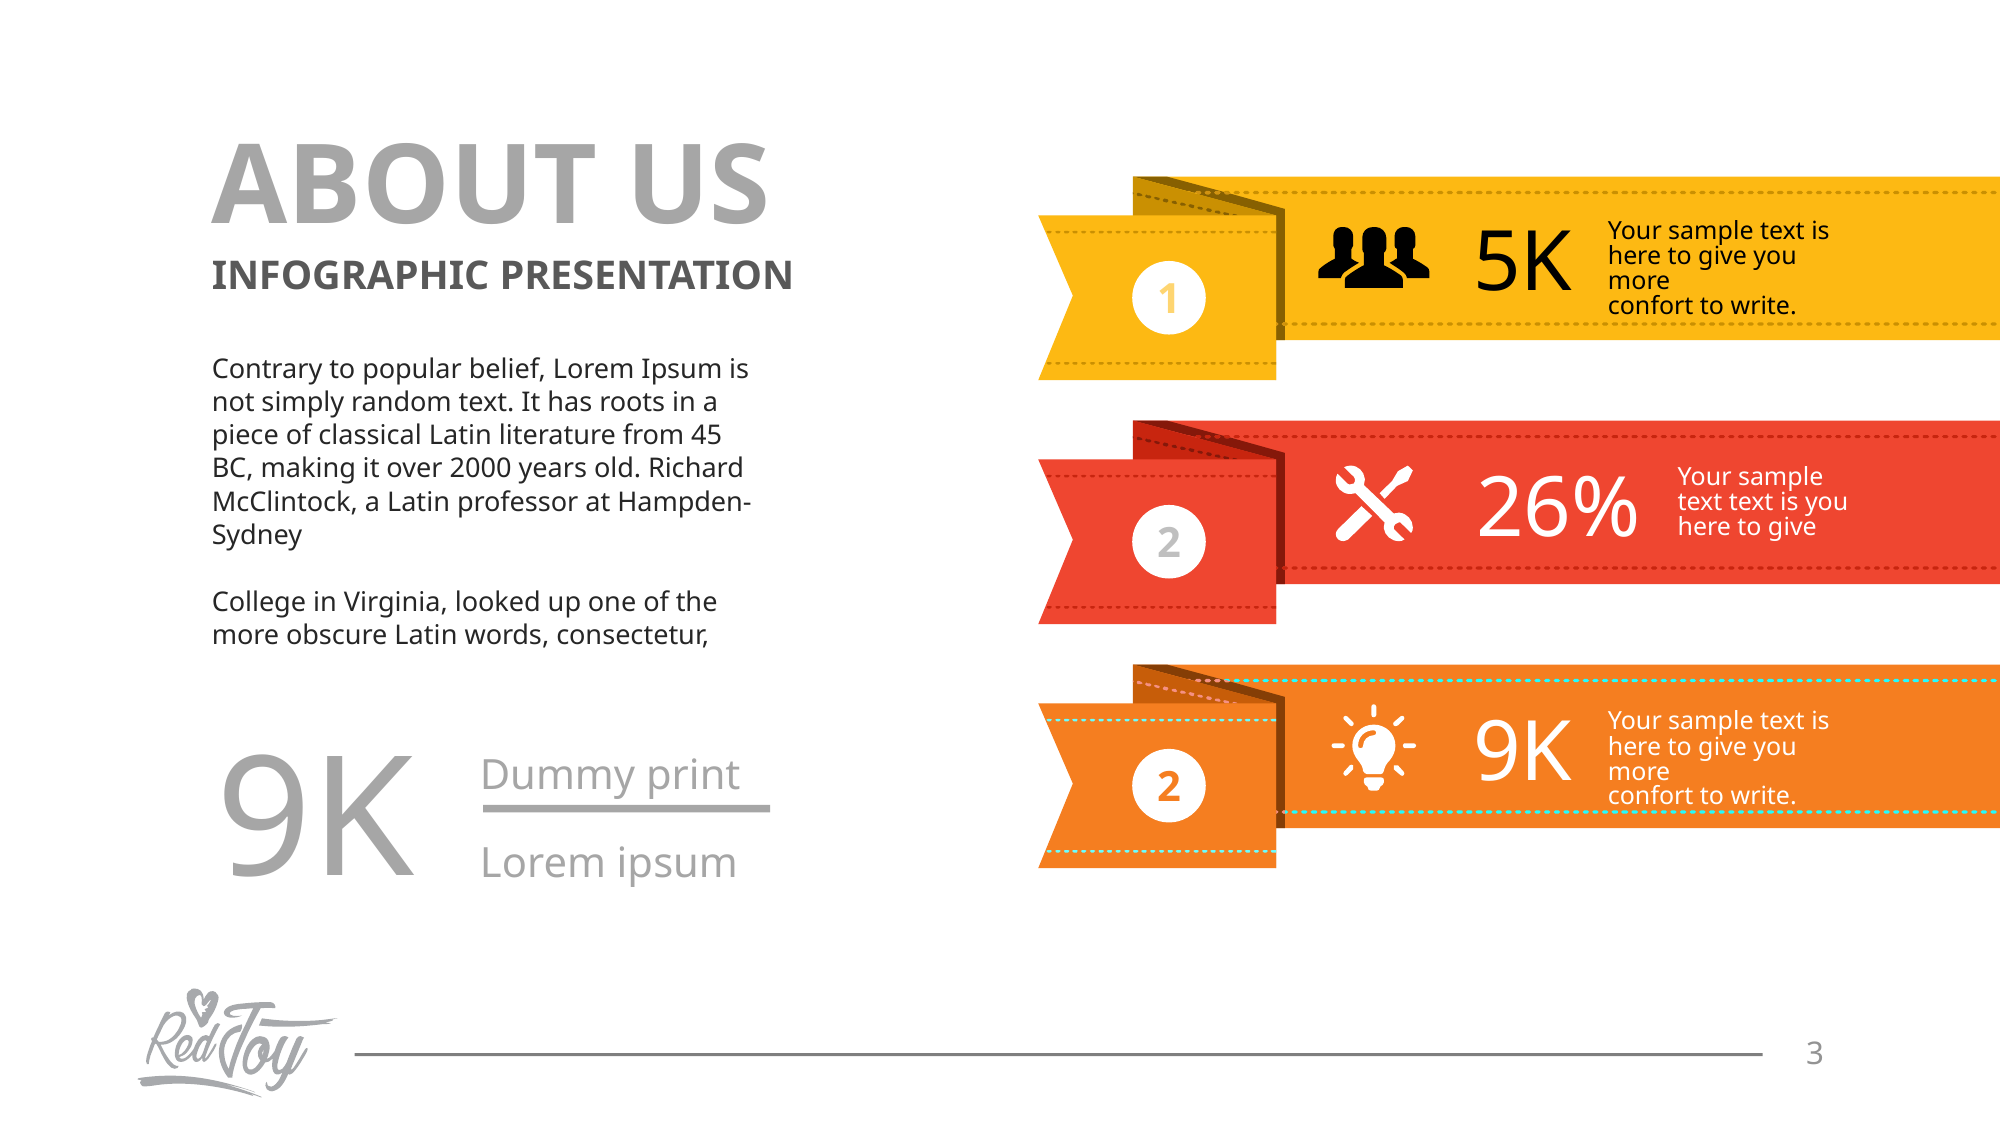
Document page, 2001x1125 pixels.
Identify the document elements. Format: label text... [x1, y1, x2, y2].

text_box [1038, 664, 2000, 869]
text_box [464, 703, 783, 885]
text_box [1454, 445, 1879, 562]
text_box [1454, 690, 1879, 807]
text_box 9K [201, 701, 431, 917]
text_box Contrary to popular belief, Lorem Ipsum is not simply random text. It has roots in a piece of classical Latin literature from 45 BC, making it over 2000 years old. Richard McClintock, a Latin professor at Hampden-Sydney College in Virginia, looked up one of the more obscure Latin words, consectetur, [197, 342, 771, 658]
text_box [1038, 420, 2000, 625]
slide_number 3 [1767, 1007, 1863, 1103]
text_box ABOUT US INFOGRAPHIC PRESENTATION [197, 185, 832, 305]
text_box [1038, 176, 2000, 381]
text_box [1454, 199, 1879, 316]
